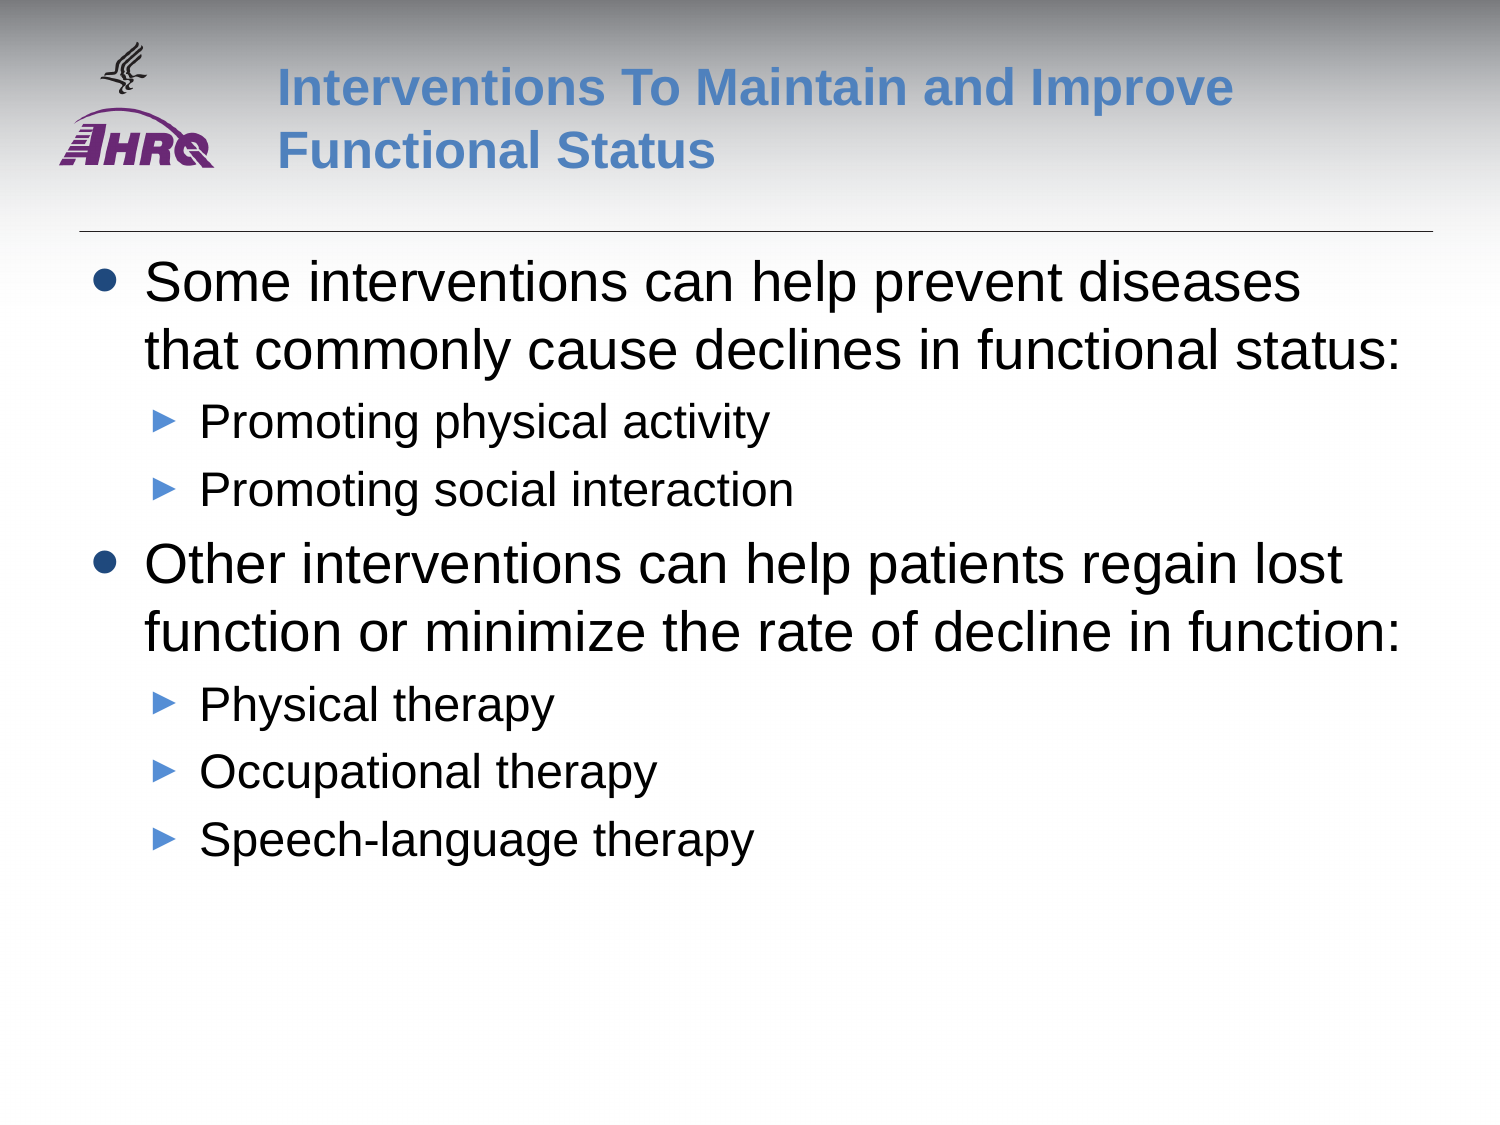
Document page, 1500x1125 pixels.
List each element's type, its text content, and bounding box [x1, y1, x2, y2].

list Some interventions can help prevent diseases that commonly cause declines in functional status: Promoting physical activity Promoting social interaction Other interventions can help patients regain lost function or minimize the rate of decline in function: Physical therapy Occupational therapy Speech-language therapy [75, 237, 1425, 1005]
picture [0, 0, 1500, 1125]
title Interventions To Maintain and Improve Functional Status [262, 45, 1425, 188]
